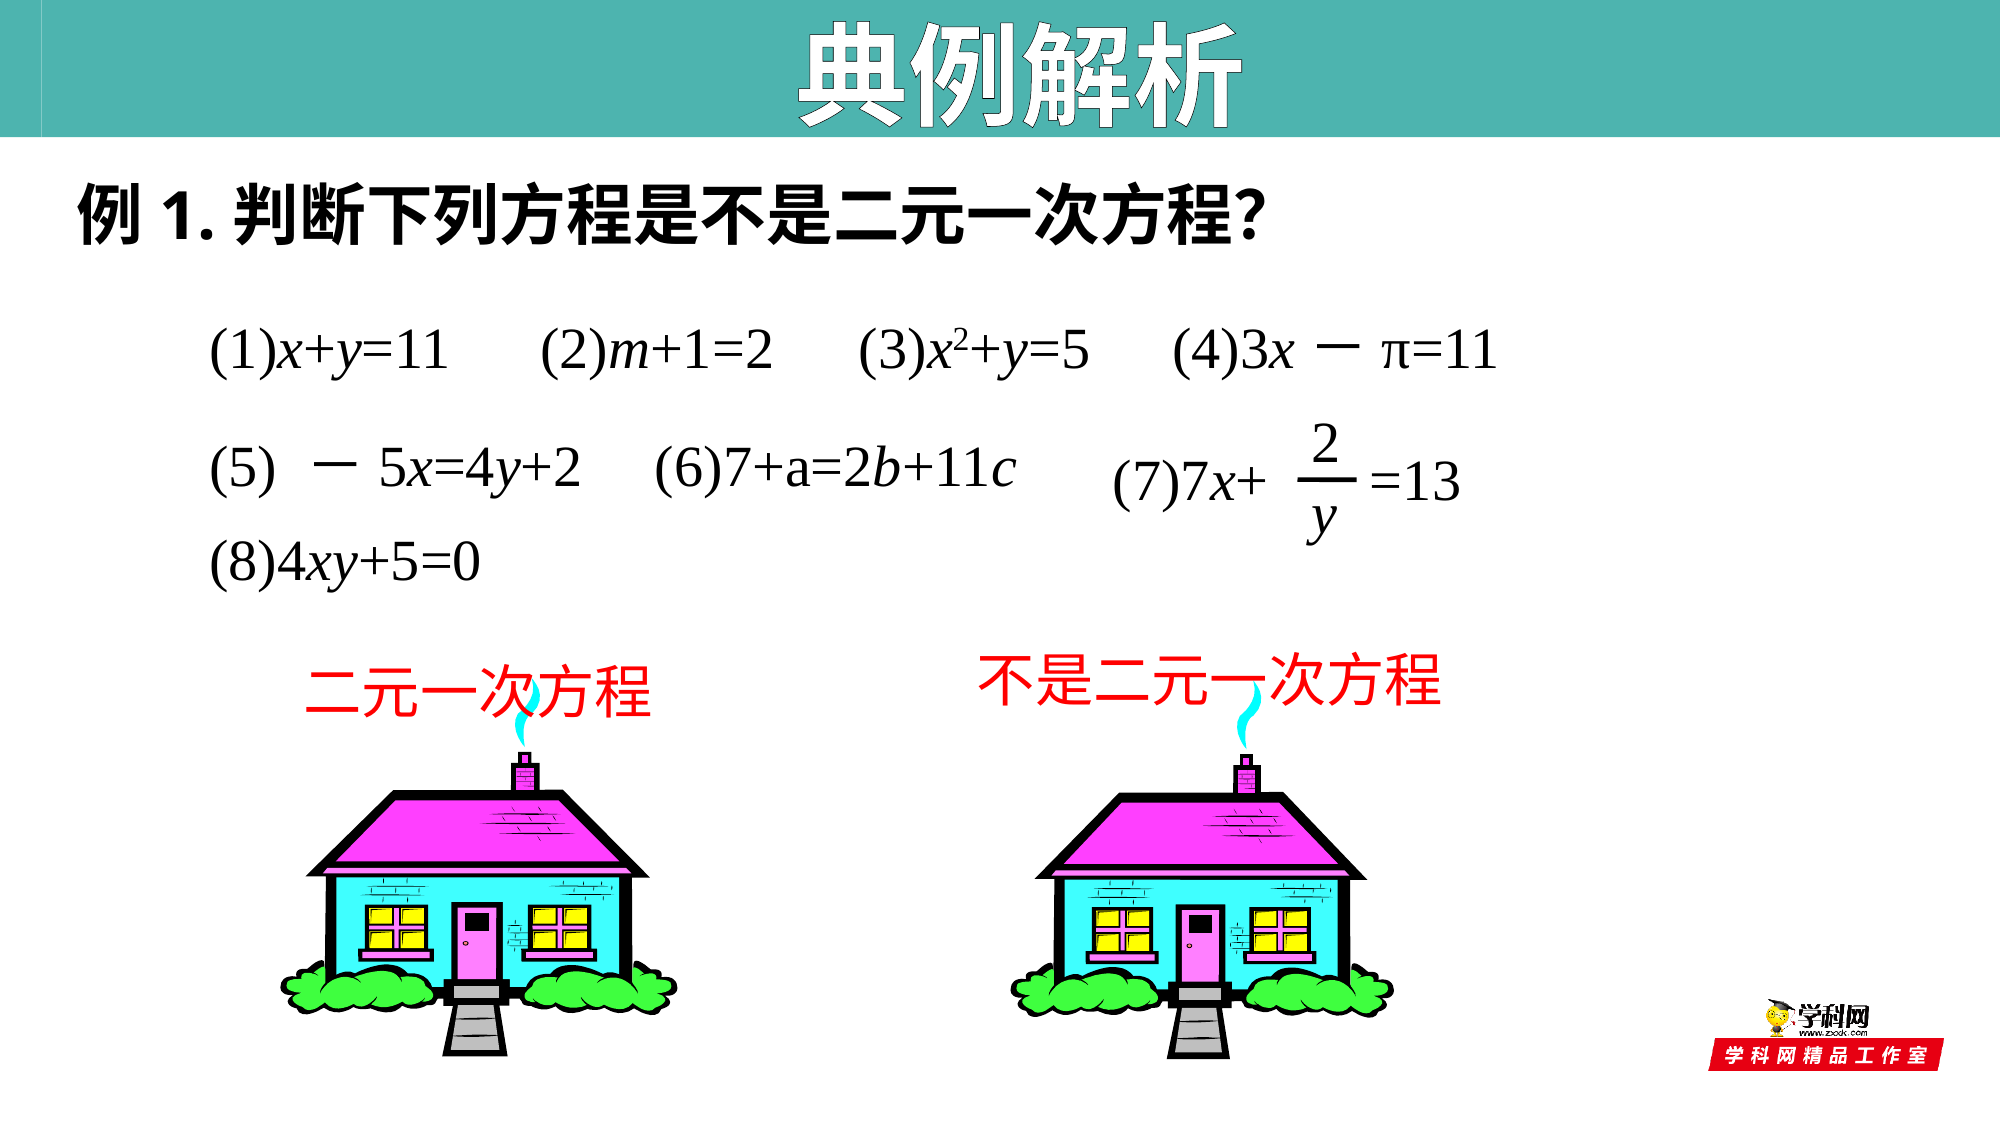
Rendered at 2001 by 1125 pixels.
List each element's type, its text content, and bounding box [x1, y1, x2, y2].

text_box (5) －5x=4y+2 [194, 420, 632, 506]
text_box 二元一次方程 [288, 647, 773, 733]
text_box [0, 0, 2000, 138]
text_box 不是二元一次方程 [962, 635, 1482, 721]
text_box (2)m+1=2 [525, 302, 833, 388]
text_box (6)7+a=2b+11c [640, 421, 1032, 506]
picture [1708, 1038, 1944, 1071]
picture [276, 678, 681, 1057]
text_box (3)x2+y=5 [843, 302, 1157, 388]
text_box 例1.判断下列方程是不是二元一次方程？ [76, 172, 1314, 253]
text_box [1097, 396, 1510, 554]
text_box (8)4xy+5=0 [194, 515, 608, 600]
picture [1766, 999, 1869, 1037]
picture [1007, 680, 1398, 1060]
text_box (4)3x－π=11 [1157, 302, 1538, 388]
text_box (1)x+y=11 [194, 302, 502, 388]
